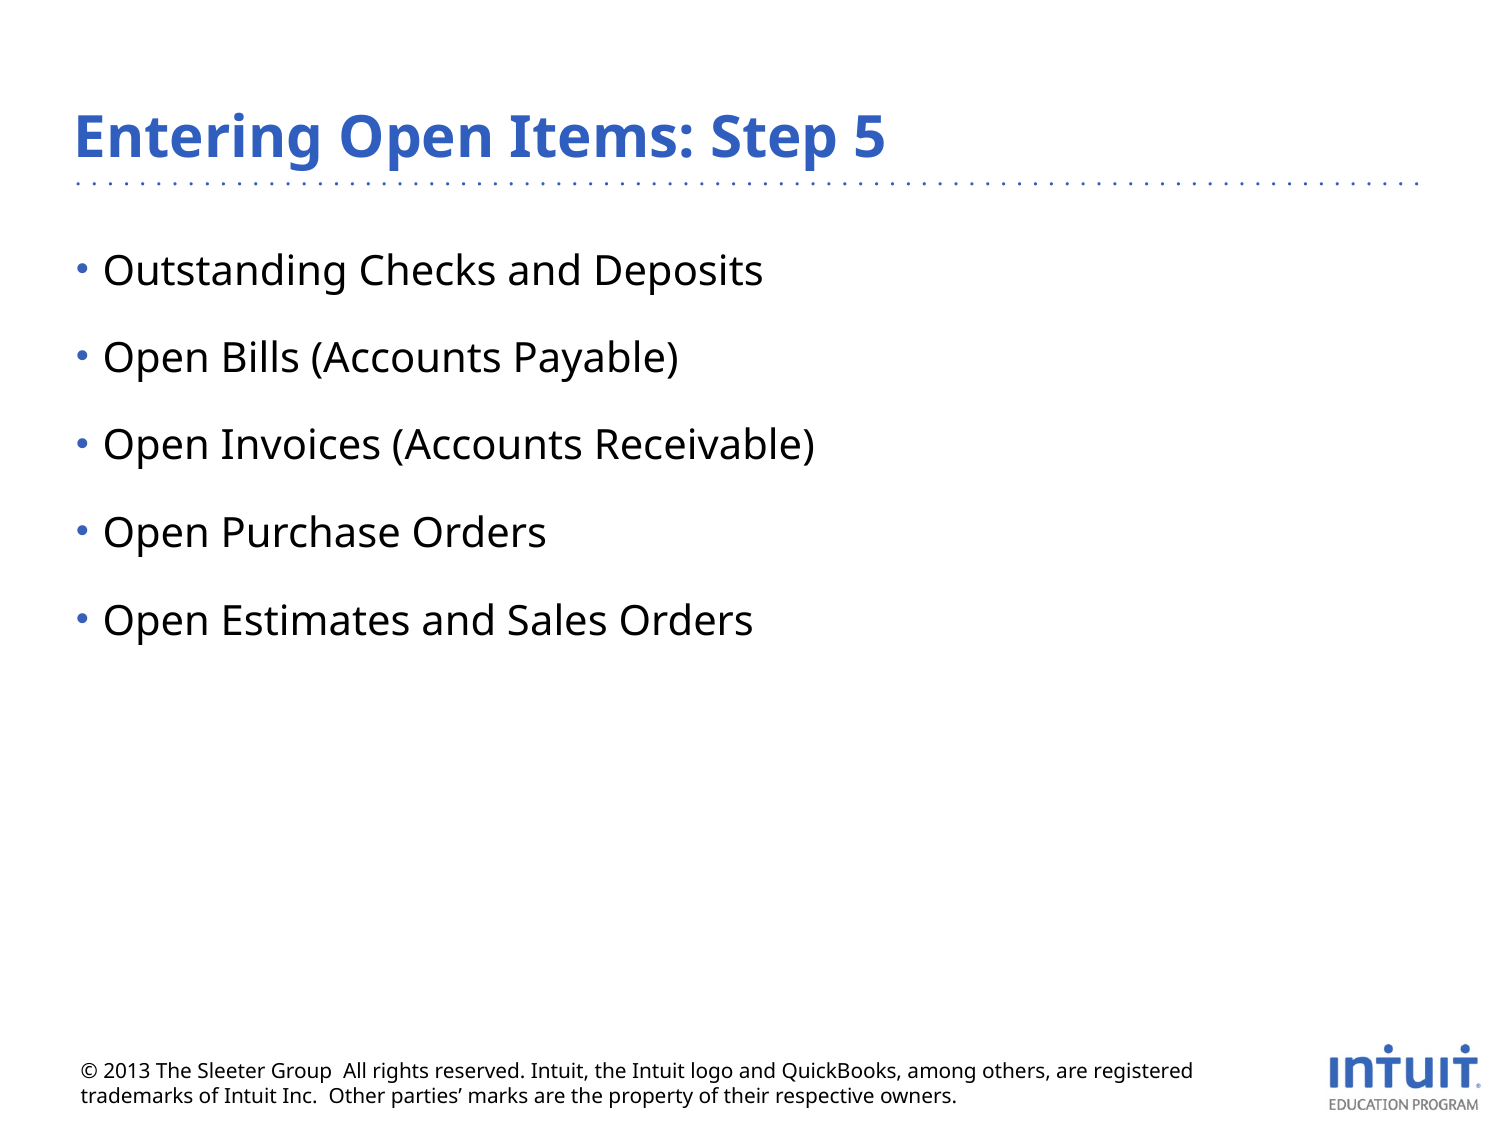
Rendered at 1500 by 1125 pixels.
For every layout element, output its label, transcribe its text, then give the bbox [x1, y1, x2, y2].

picture [1325, 1039, 1485, 1116]
list Outstanding Checks and Deposits Open Bills (Accounts Payable) Open Invoices (Accounts Receivable) Open Purchase Orders Open Estimates and Sales Orders [75, 235, 1424, 1012]
title Entering Open Items: Step 5 [73, 62, 1424, 169]
